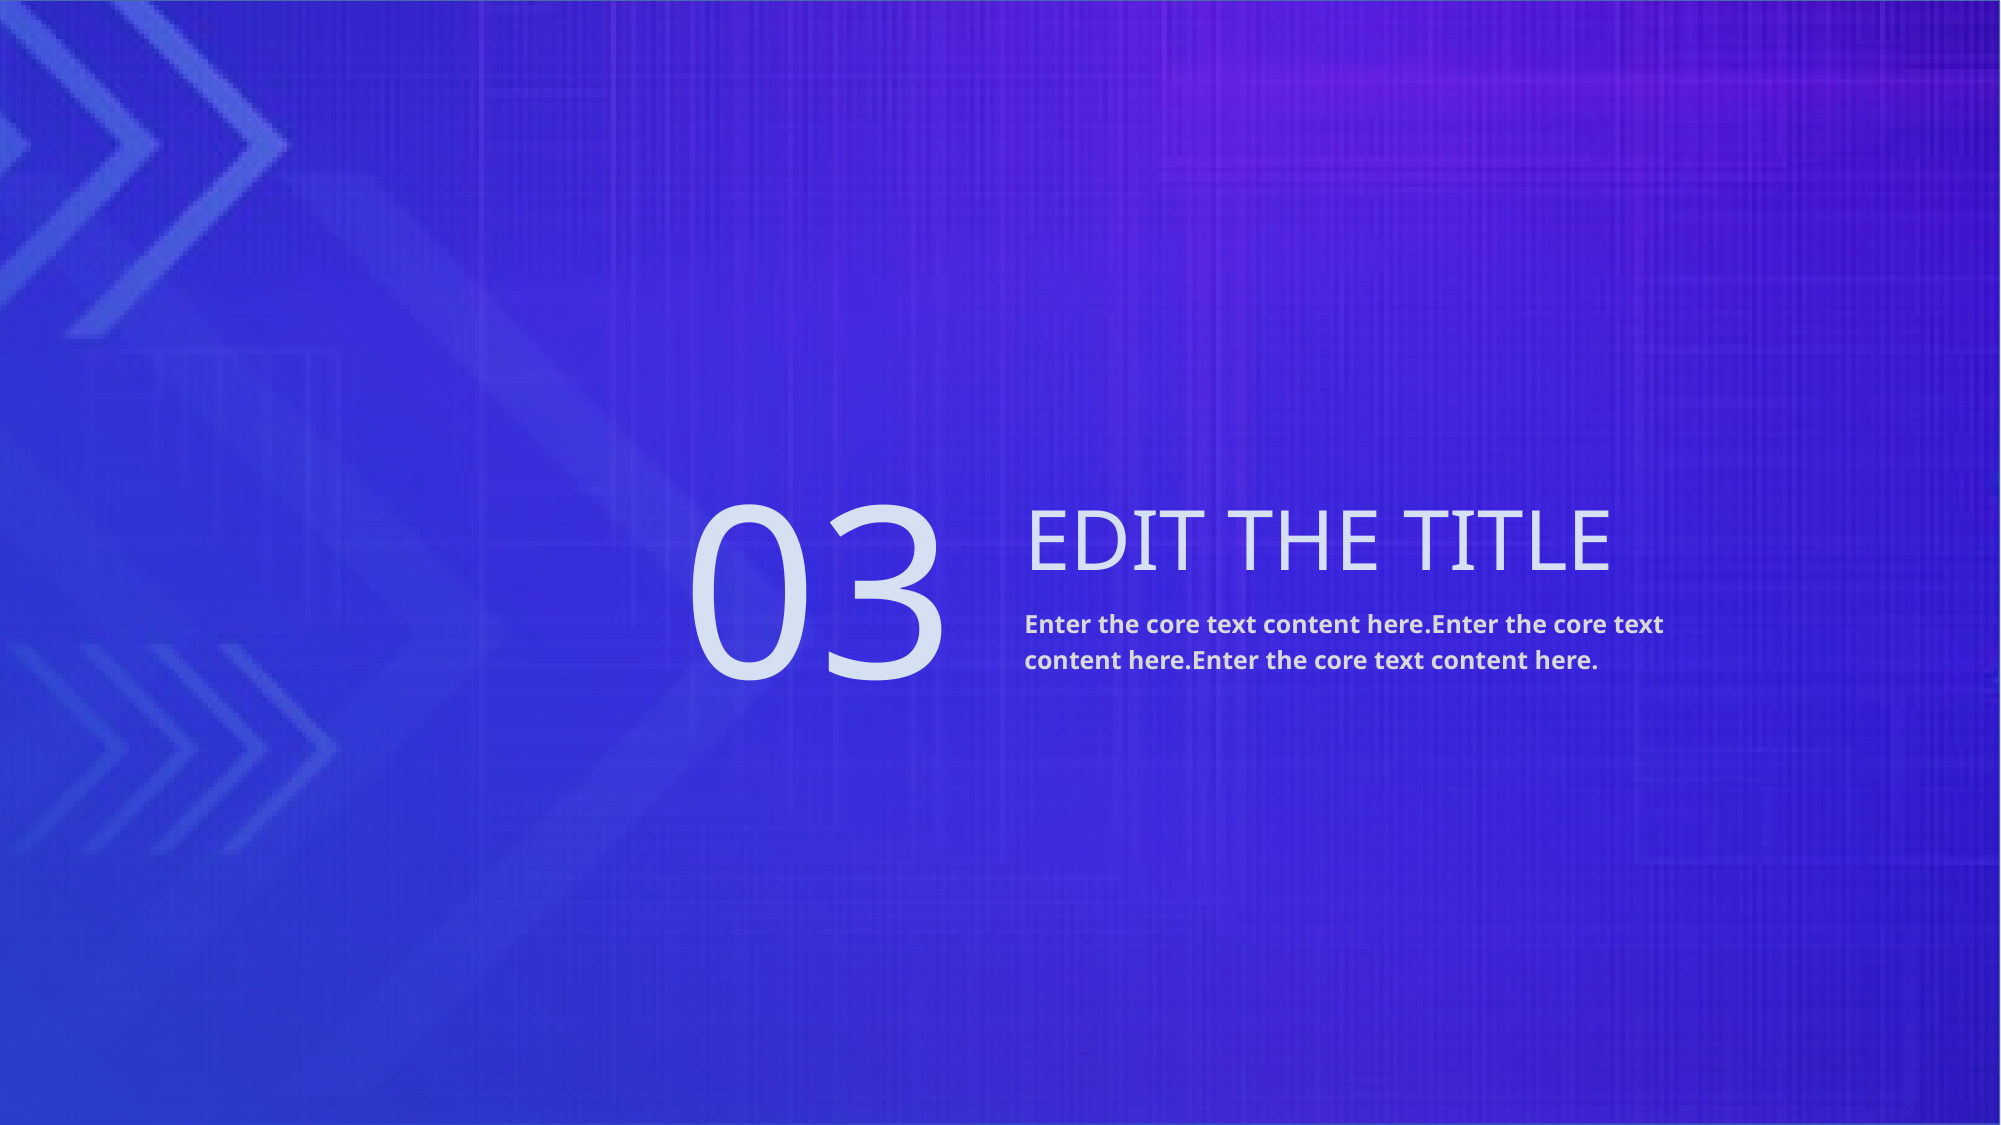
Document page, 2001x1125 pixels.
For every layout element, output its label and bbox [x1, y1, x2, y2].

picture [0, 0, 2000, 1123]
text_box [666, 431, 1772, 737]
